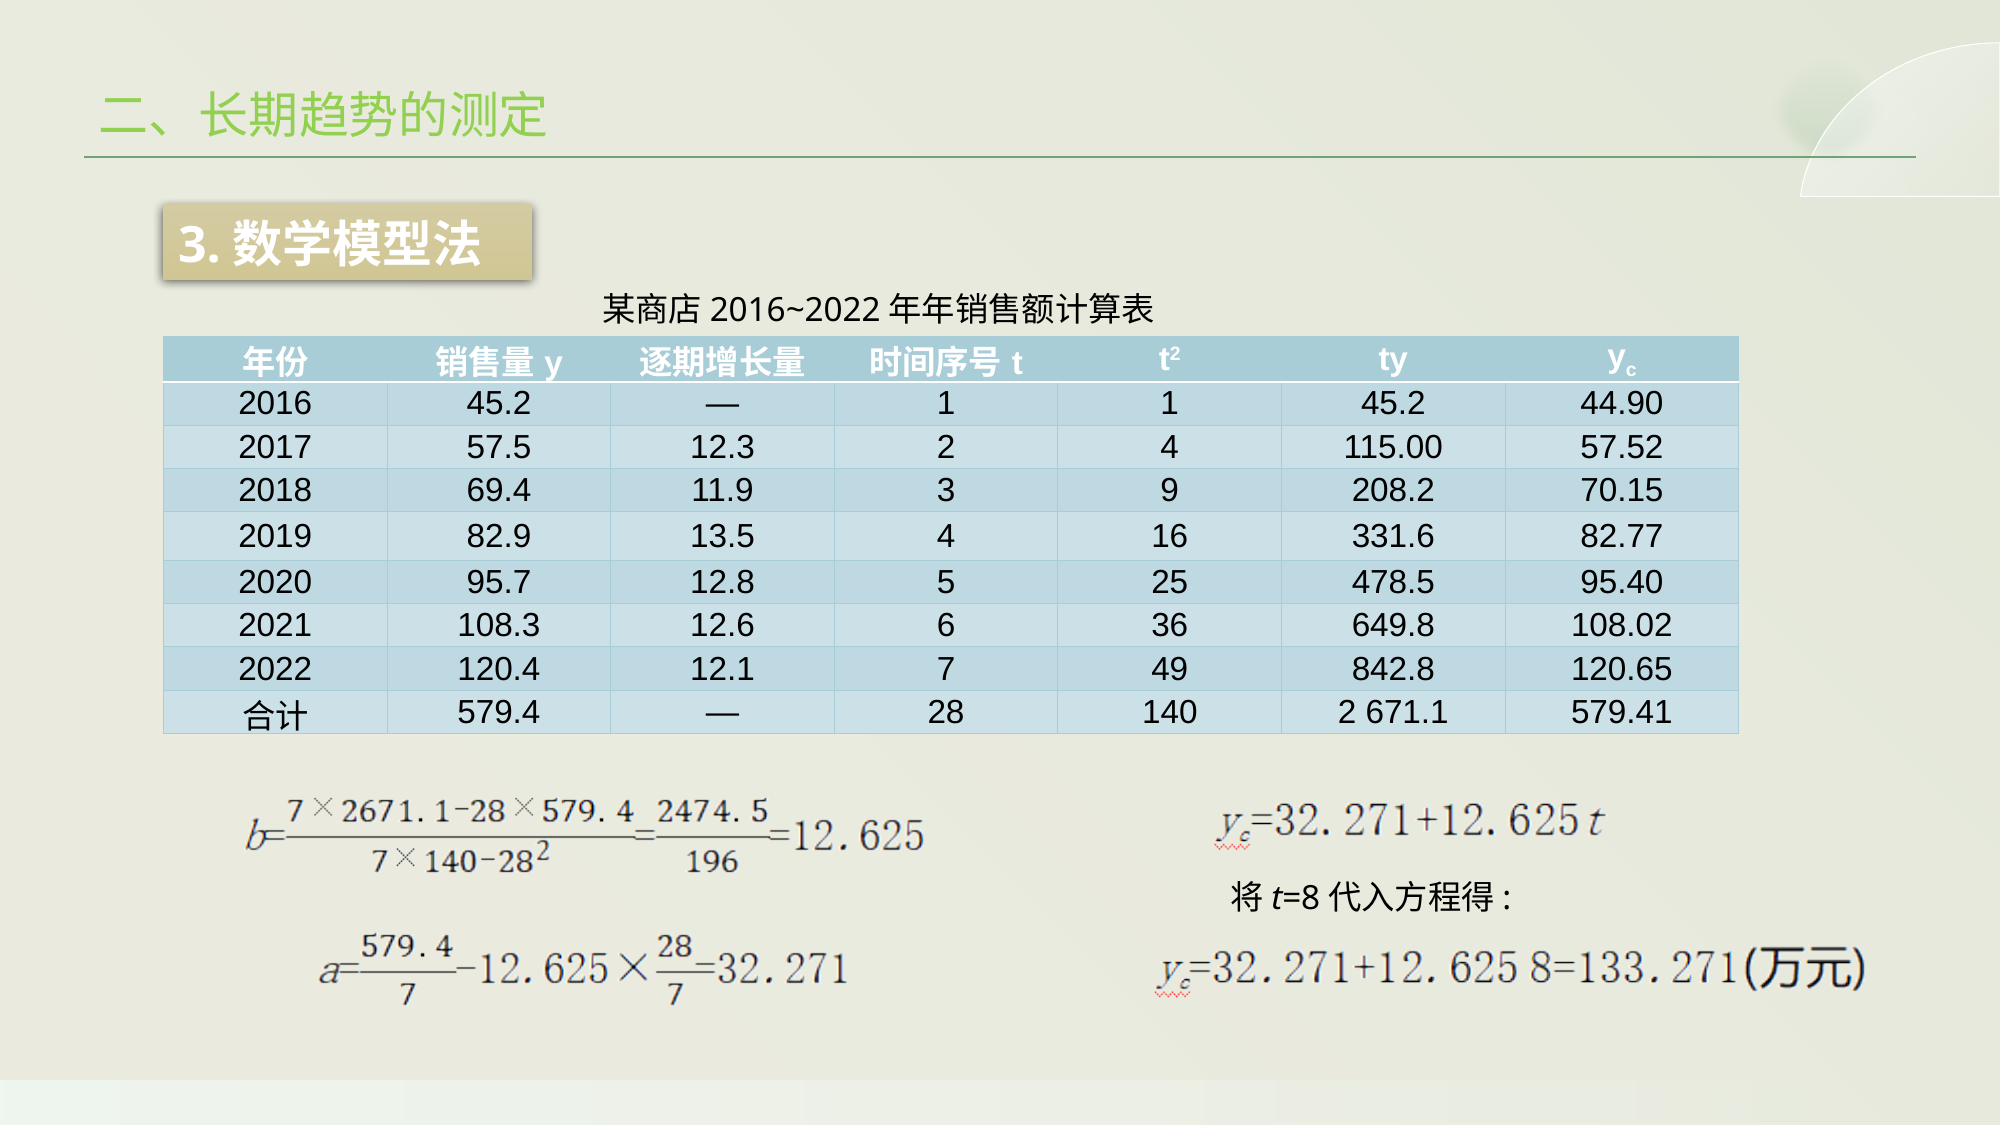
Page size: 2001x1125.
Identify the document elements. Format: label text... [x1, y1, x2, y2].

table_cell 11.9 [611, 469, 834, 511]
table_header 时间序号t [835, 337, 1057, 381]
table_cell 57.5 [388, 426, 610, 468]
text_box 某商店2016~2022年年销售额计算表 [587, 280, 1364, 336]
table_cell 208.2 [1282, 469, 1505, 511]
table_cell — [611, 691, 834, 733]
table_cell 2017 [164, 426, 387, 468]
table_cell 108.3 [388, 604, 610, 646]
table_cell 95.7 [388, 561, 610, 603]
table_cell 2021 [164, 604, 387, 646]
table_cell 95.40 [1506, 561, 1738, 603]
table_cell 45.2 [1282, 383, 1505, 425]
table_cell 57.52 [1506, 426, 1738, 468]
table_cell 842.8 [1282, 647, 1505, 690]
table_cell 2 671.1 [1282, 691, 1505, 733]
table_cell 13.5 [611, 512, 834, 560]
picture [213, 770, 964, 1034]
table_cell 579.41 [1506, 691, 1738, 733]
table_cell 36 [1058, 604, 1281, 646]
table_cell 2019 [164, 512, 387, 560]
table_cell 2020 [164, 561, 387, 603]
table_cell 3 [835, 469, 1057, 511]
text_box 将t=8代入方程得: [1215, 876, 1547, 924]
table_cell 1 [835, 383, 1057, 425]
table_cell 69.4 [388, 469, 610, 511]
text_box 3.数学模型法 [163, 204, 532, 280]
table_cell 6 [835, 604, 1057, 646]
table_cell 45.2 [388, 383, 610, 425]
table_cell 1 [1058, 383, 1281, 425]
table_cell 649.8 [1282, 604, 1505, 646]
table_cell 4 [835, 512, 1057, 560]
table_cell 120.65 [1506, 647, 1738, 690]
table_header 销售量y [388, 337, 610, 381]
table_cell 478.5 [1282, 561, 1505, 603]
table_cell 2022 [164, 647, 387, 690]
table_cell 579.4 [388, 691, 610, 733]
table_cell 49 [1058, 647, 1281, 690]
table_header t2 [1058, 337, 1281, 381]
table_header 逐期增长量 [611, 337, 834, 381]
table_cell 12.8 [611, 561, 834, 603]
table_cell 115.00 [1282, 426, 1505, 468]
table_header yc [1506, 337, 1738, 381]
table_cell 70.15 [1506, 469, 1738, 511]
table_cell 12.6 [611, 604, 834, 646]
table_cell 82.9 [388, 512, 610, 560]
picture [1183, 770, 1659, 876]
table_cell 140 [1058, 691, 1281, 733]
table_cell 28 [835, 691, 1057, 733]
picture [1134, 924, 1905, 1034]
table_cell 9 [1058, 469, 1281, 511]
table_cell 2 [835, 426, 1057, 468]
table_cell 4 [1058, 426, 1281, 468]
table_header ty [1282, 337, 1505, 381]
text_box 二、长期趋势的测定 [98, 65, 876, 147]
table_cell 12.1 [611, 647, 834, 690]
table_cell 5 [835, 561, 1057, 603]
table_cell 25 [1058, 561, 1281, 603]
table_cell 合计 [164, 691, 387, 733]
table_cell 16 [1058, 512, 1281, 560]
table_cell 120.4 [388, 647, 610, 690]
table_cell 12.3 [611, 426, 834, 468]
table_header 年份 [164, 337, 387, 381]
table_cell — [611, 383, 834, 425]
table_cell 44.90 [1506, 383, 1738, 425]
table_cell 108.02 [1506, 604, 1738, 646]
table_cell 2018 [164, 469, 387, 511]
table_cell 331.6 [1282, 512, 1505, 560]
table_cell 2016 [164, 383, 387, 425]
table_cell 82.77 [1506, 512, 1738, 560]
table_cell 7 [835, 647, 1057, 690]
